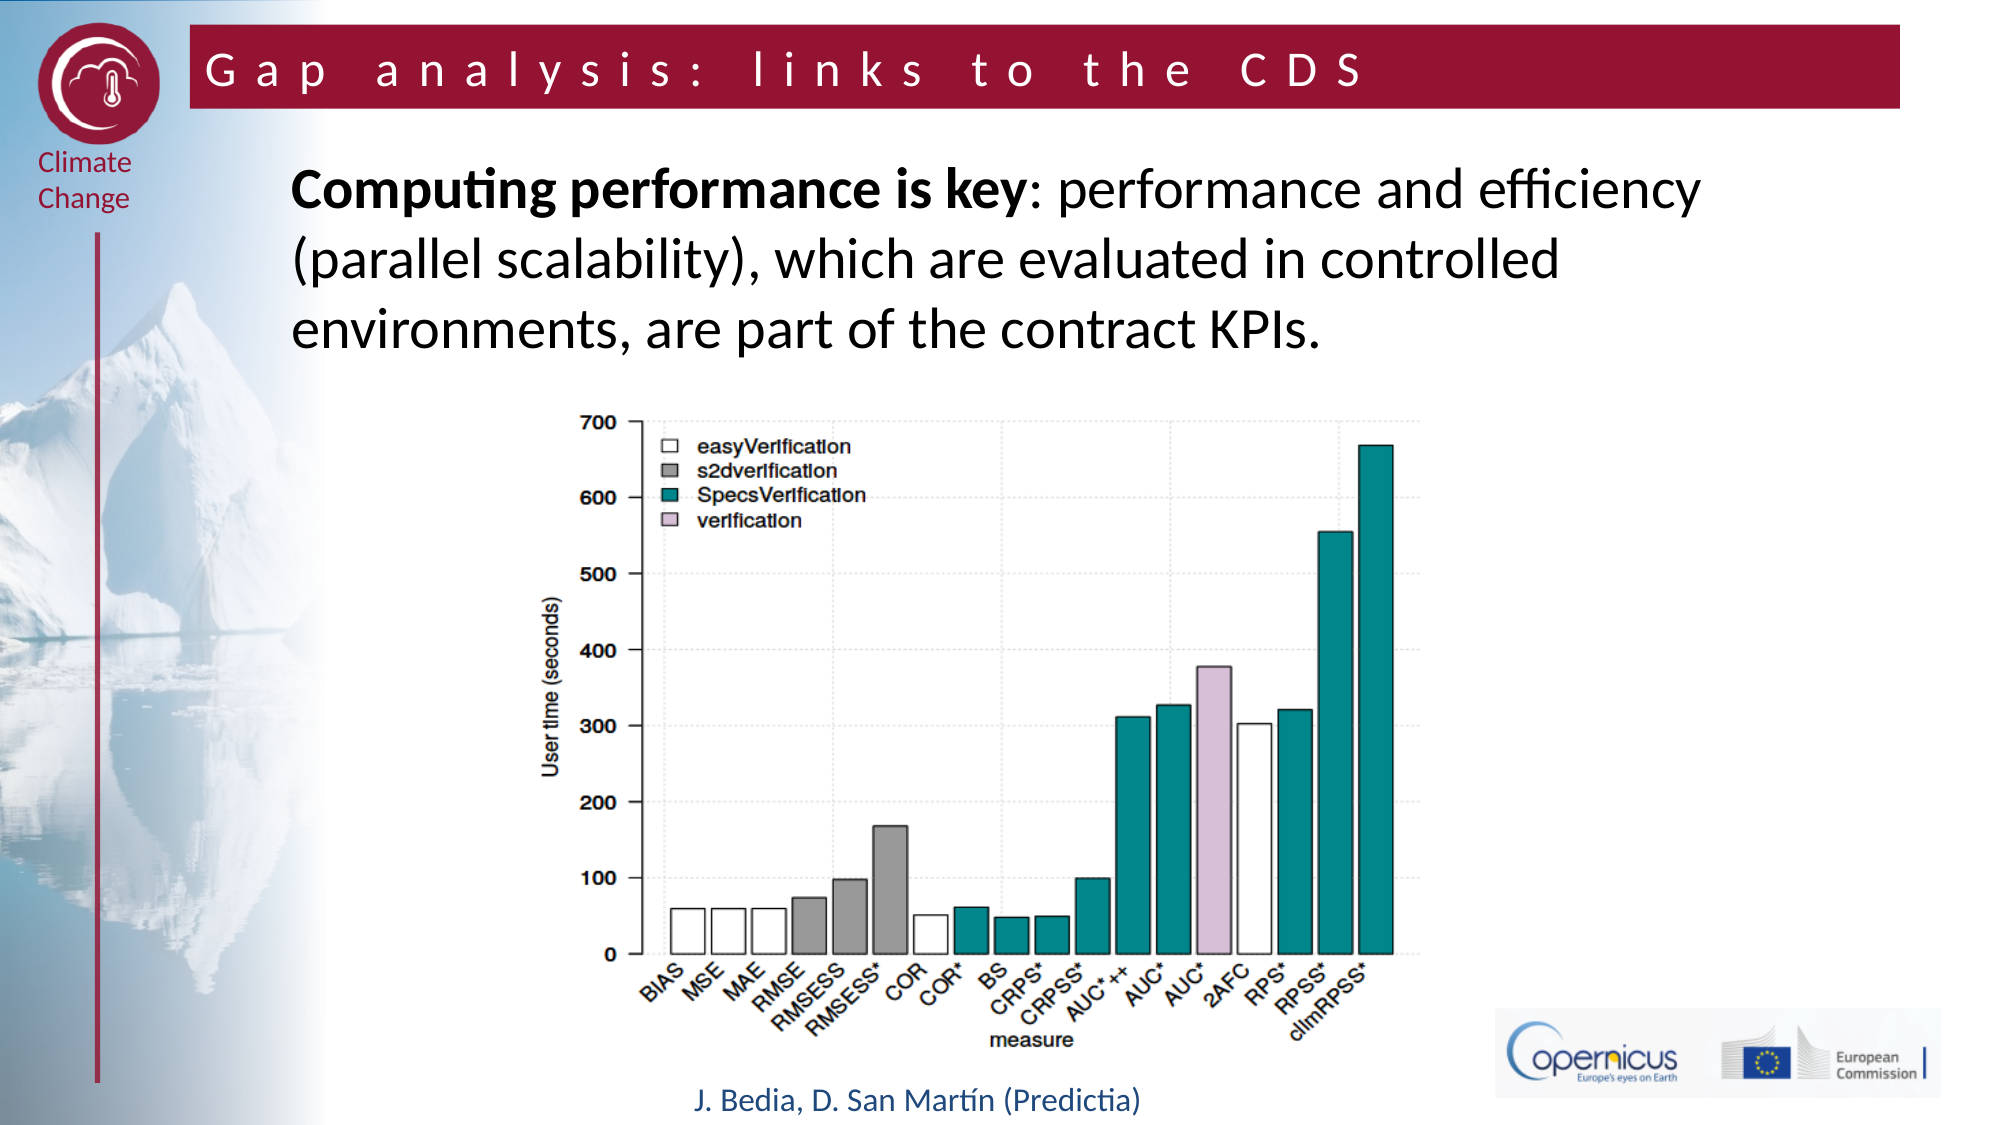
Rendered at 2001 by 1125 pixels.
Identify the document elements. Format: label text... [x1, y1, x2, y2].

text_box J. Bedia, D. San Martín (Predictia) [680, 1088, 1171, 1125]
title Gap analysis: links to the CDS [189, 24, 1900, 109]
picture [1495, 1008, 1942, 1098]
picture [25, 4, 171, 155]
list Computing performance is key: performance and efficiency (parallel scalability), which are evaluated in controlled environments, are part of the contract KPIs. [276, 143, 1874, 1070]
picture [535, 399, 1477, 1079]
